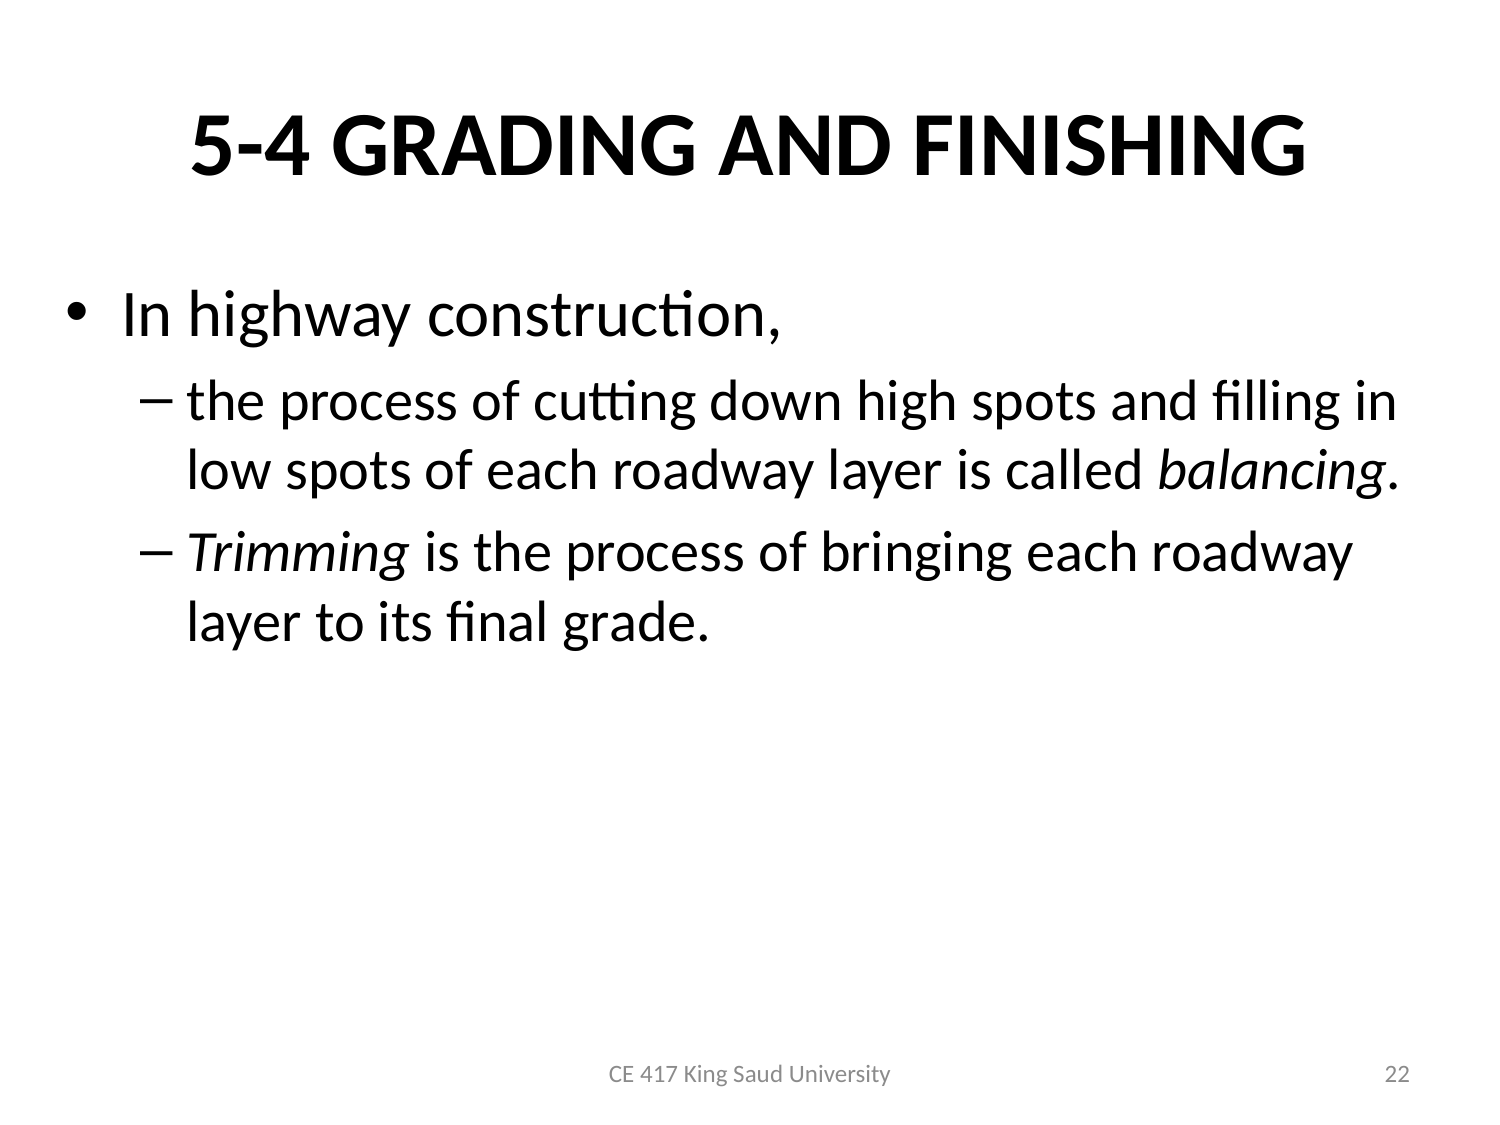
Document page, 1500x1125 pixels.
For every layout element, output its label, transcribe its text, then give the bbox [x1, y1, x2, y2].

list In highway construction, the process of cutting down high spots and filling in low spots of each roadway layer is called balancing. Trimming is the process of bringing each roadway layer to its final grade. [50, 262, 1450, 1025]
slide_number 22 [1074, 1042, 1425, 1103]
footer CE 417 King Saud University [512, 1042, 988, 1103]
title 5-4 GRADING AND FINISHING [75, 45, 1425, 233]
